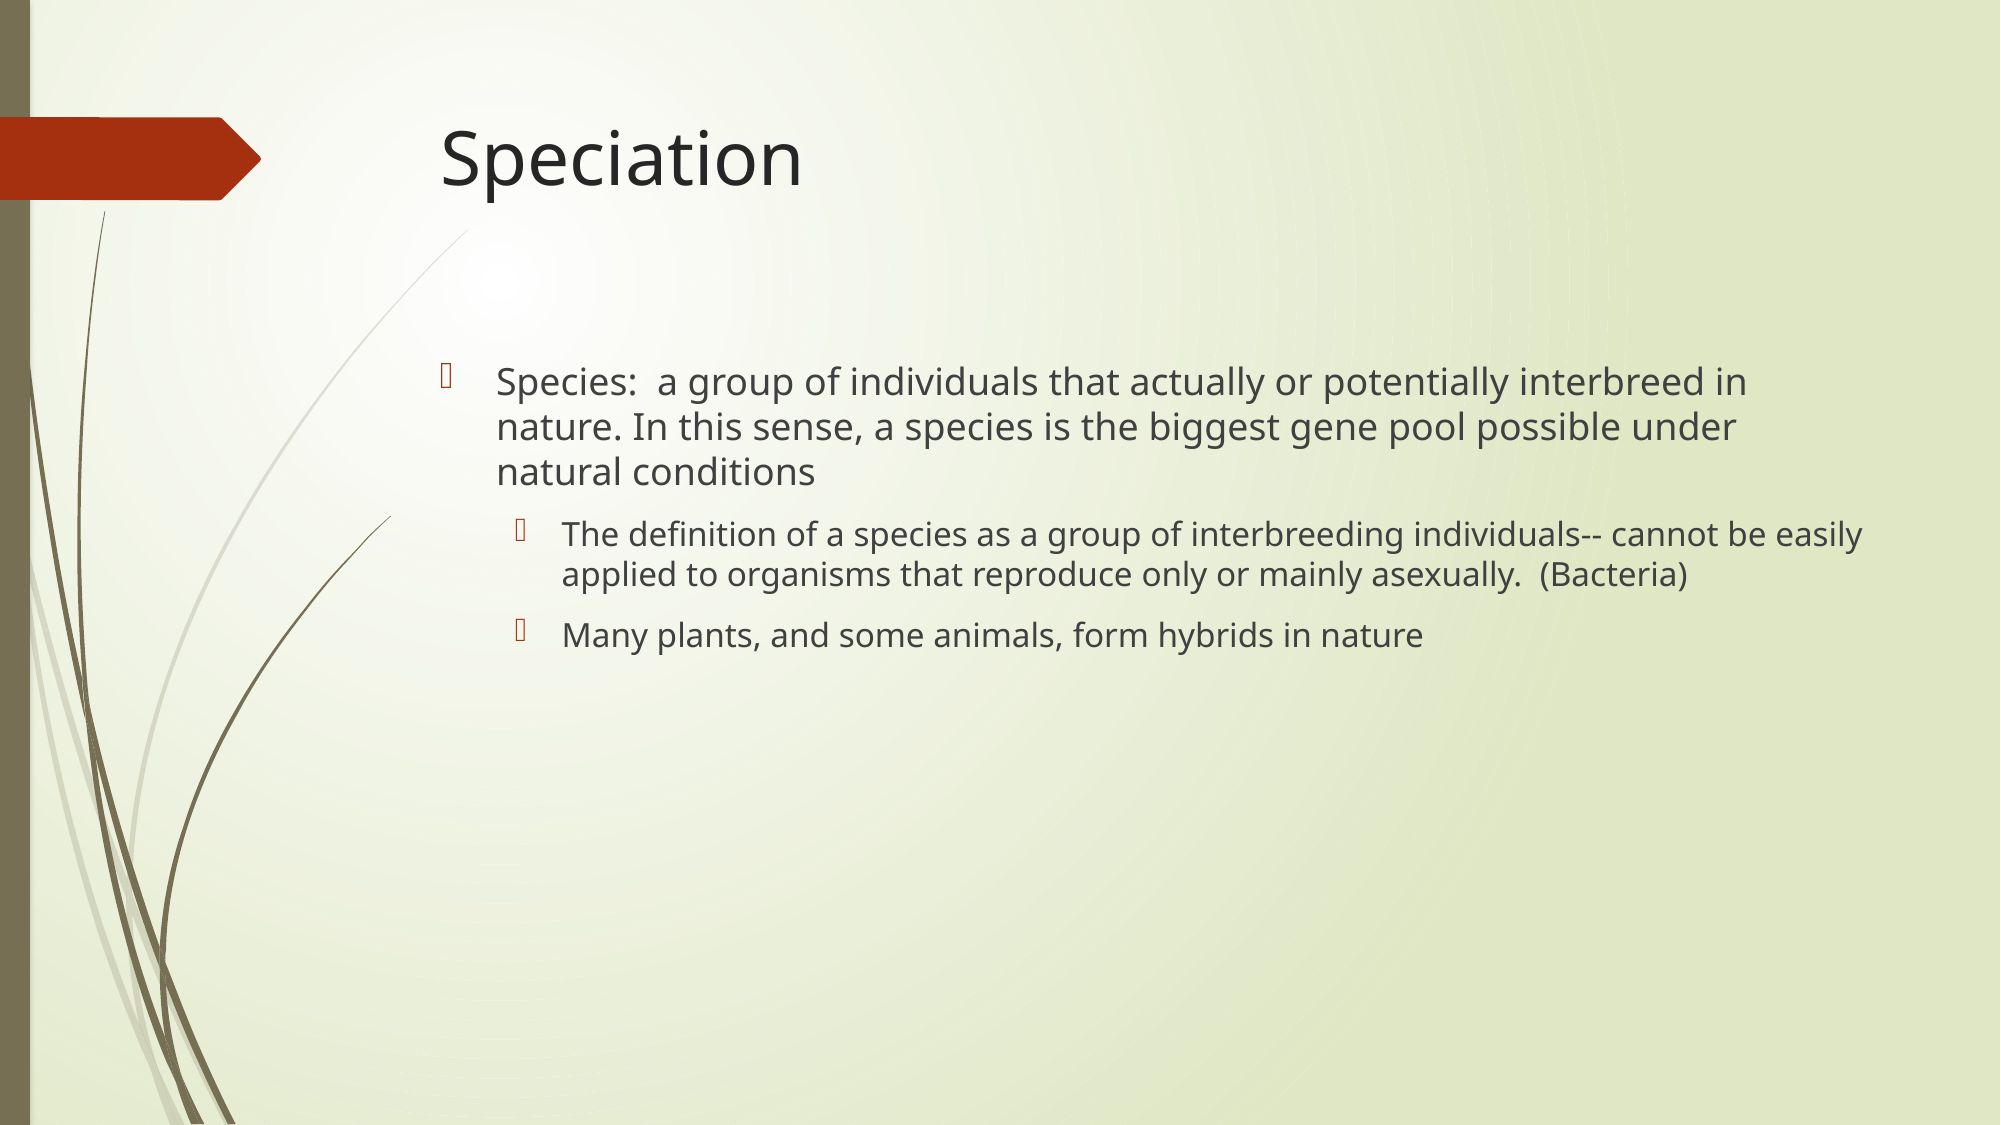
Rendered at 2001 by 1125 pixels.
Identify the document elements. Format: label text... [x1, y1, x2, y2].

list Species: a group of individuals that actually or potentially interbreed in nature. In this sense, a species is the biggest gene pool possible under natural conditions The definition of a species as a group of interbreeding individuals-- cannot be easily applied to organisms that reproduce only or mainly asexually. (Bacteria) Many plants, and some animals, form hybrids in nature [424, 350, 1888, 970]
title Speciation [425, 102, 1888, 313]
